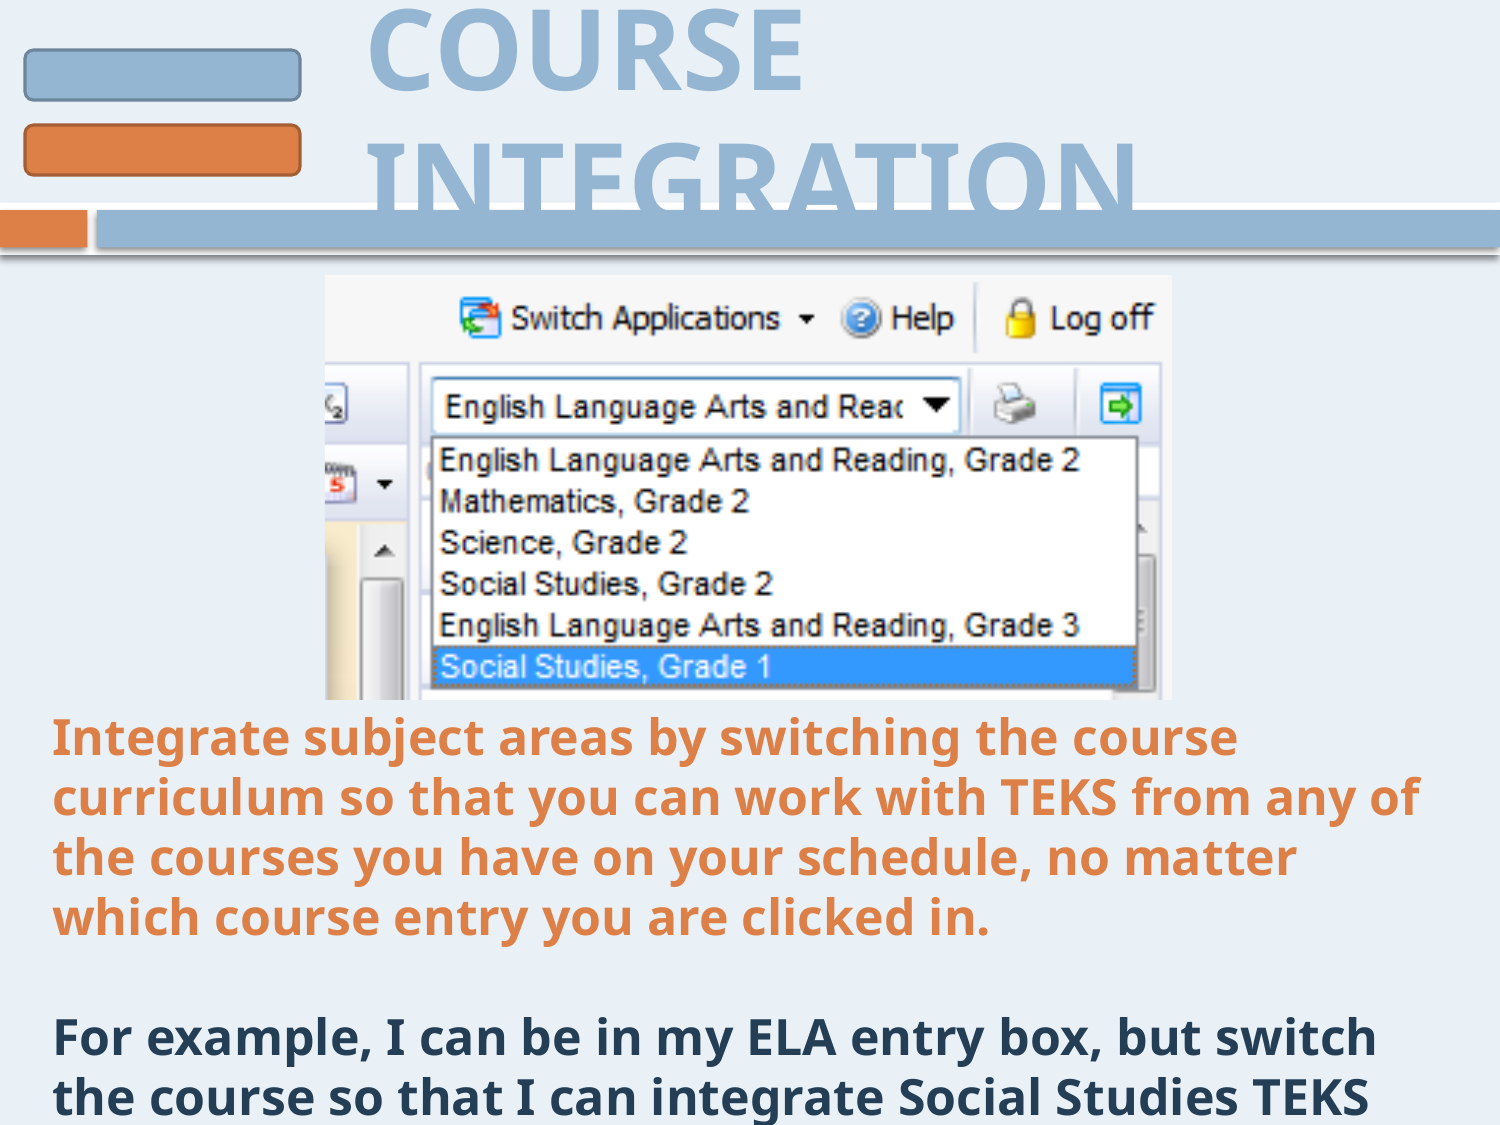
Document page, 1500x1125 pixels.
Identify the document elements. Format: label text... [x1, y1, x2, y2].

picture [324, 274, 1173, 701]
text_box COURSE INTEGRATION [350, 12, 1500, 213]
text_box [23, 48, 302, 102]
text_box Integrate subject areas by switching the course curriculum so that you can work with TEKS from any of the courses you have on your schedule, no matter which course entry you are clicked in. For example, I can be in my ELA entry box, but switch the course so that I can integrate Social Studies TEKS into a particular lesson. [37, 698, 1450, 1125]
text_box [23, 123, 302, 177]
